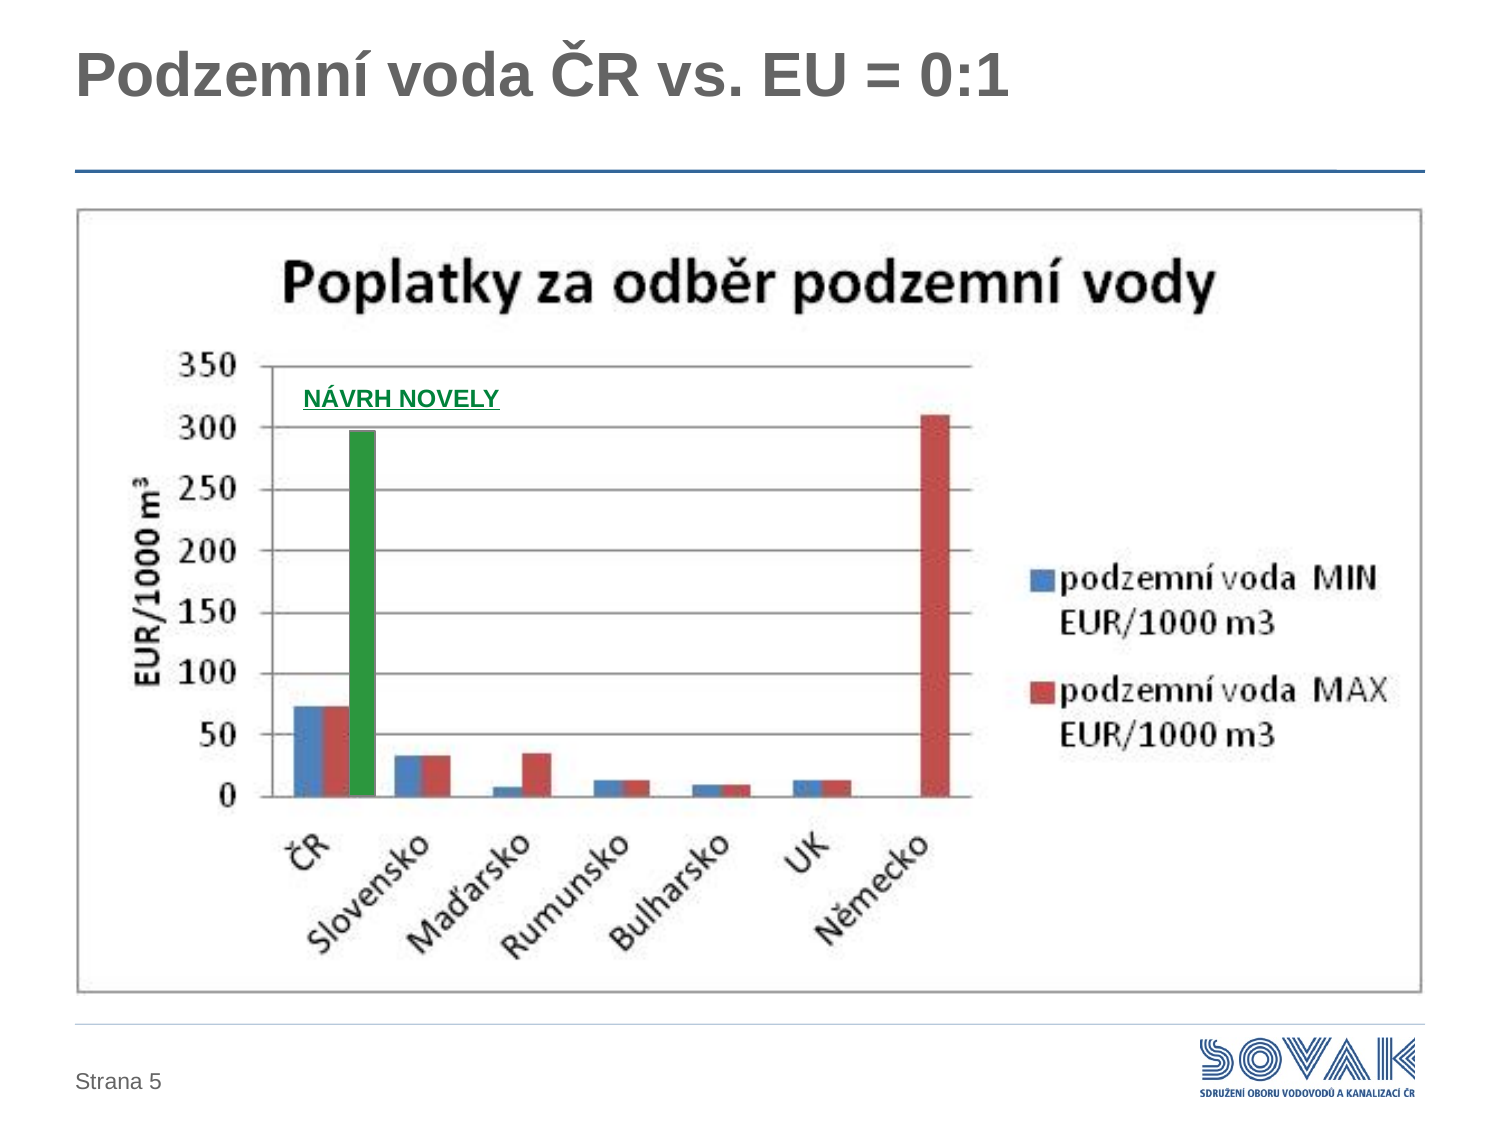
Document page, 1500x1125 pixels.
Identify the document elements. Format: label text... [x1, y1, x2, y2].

picture [1200, 1037, 1415, 1097]
title Podzemní voda ČR vs. EU = 0:1 [75, 45, 1425, 187]
picture [74, 207, 1426, 996]
